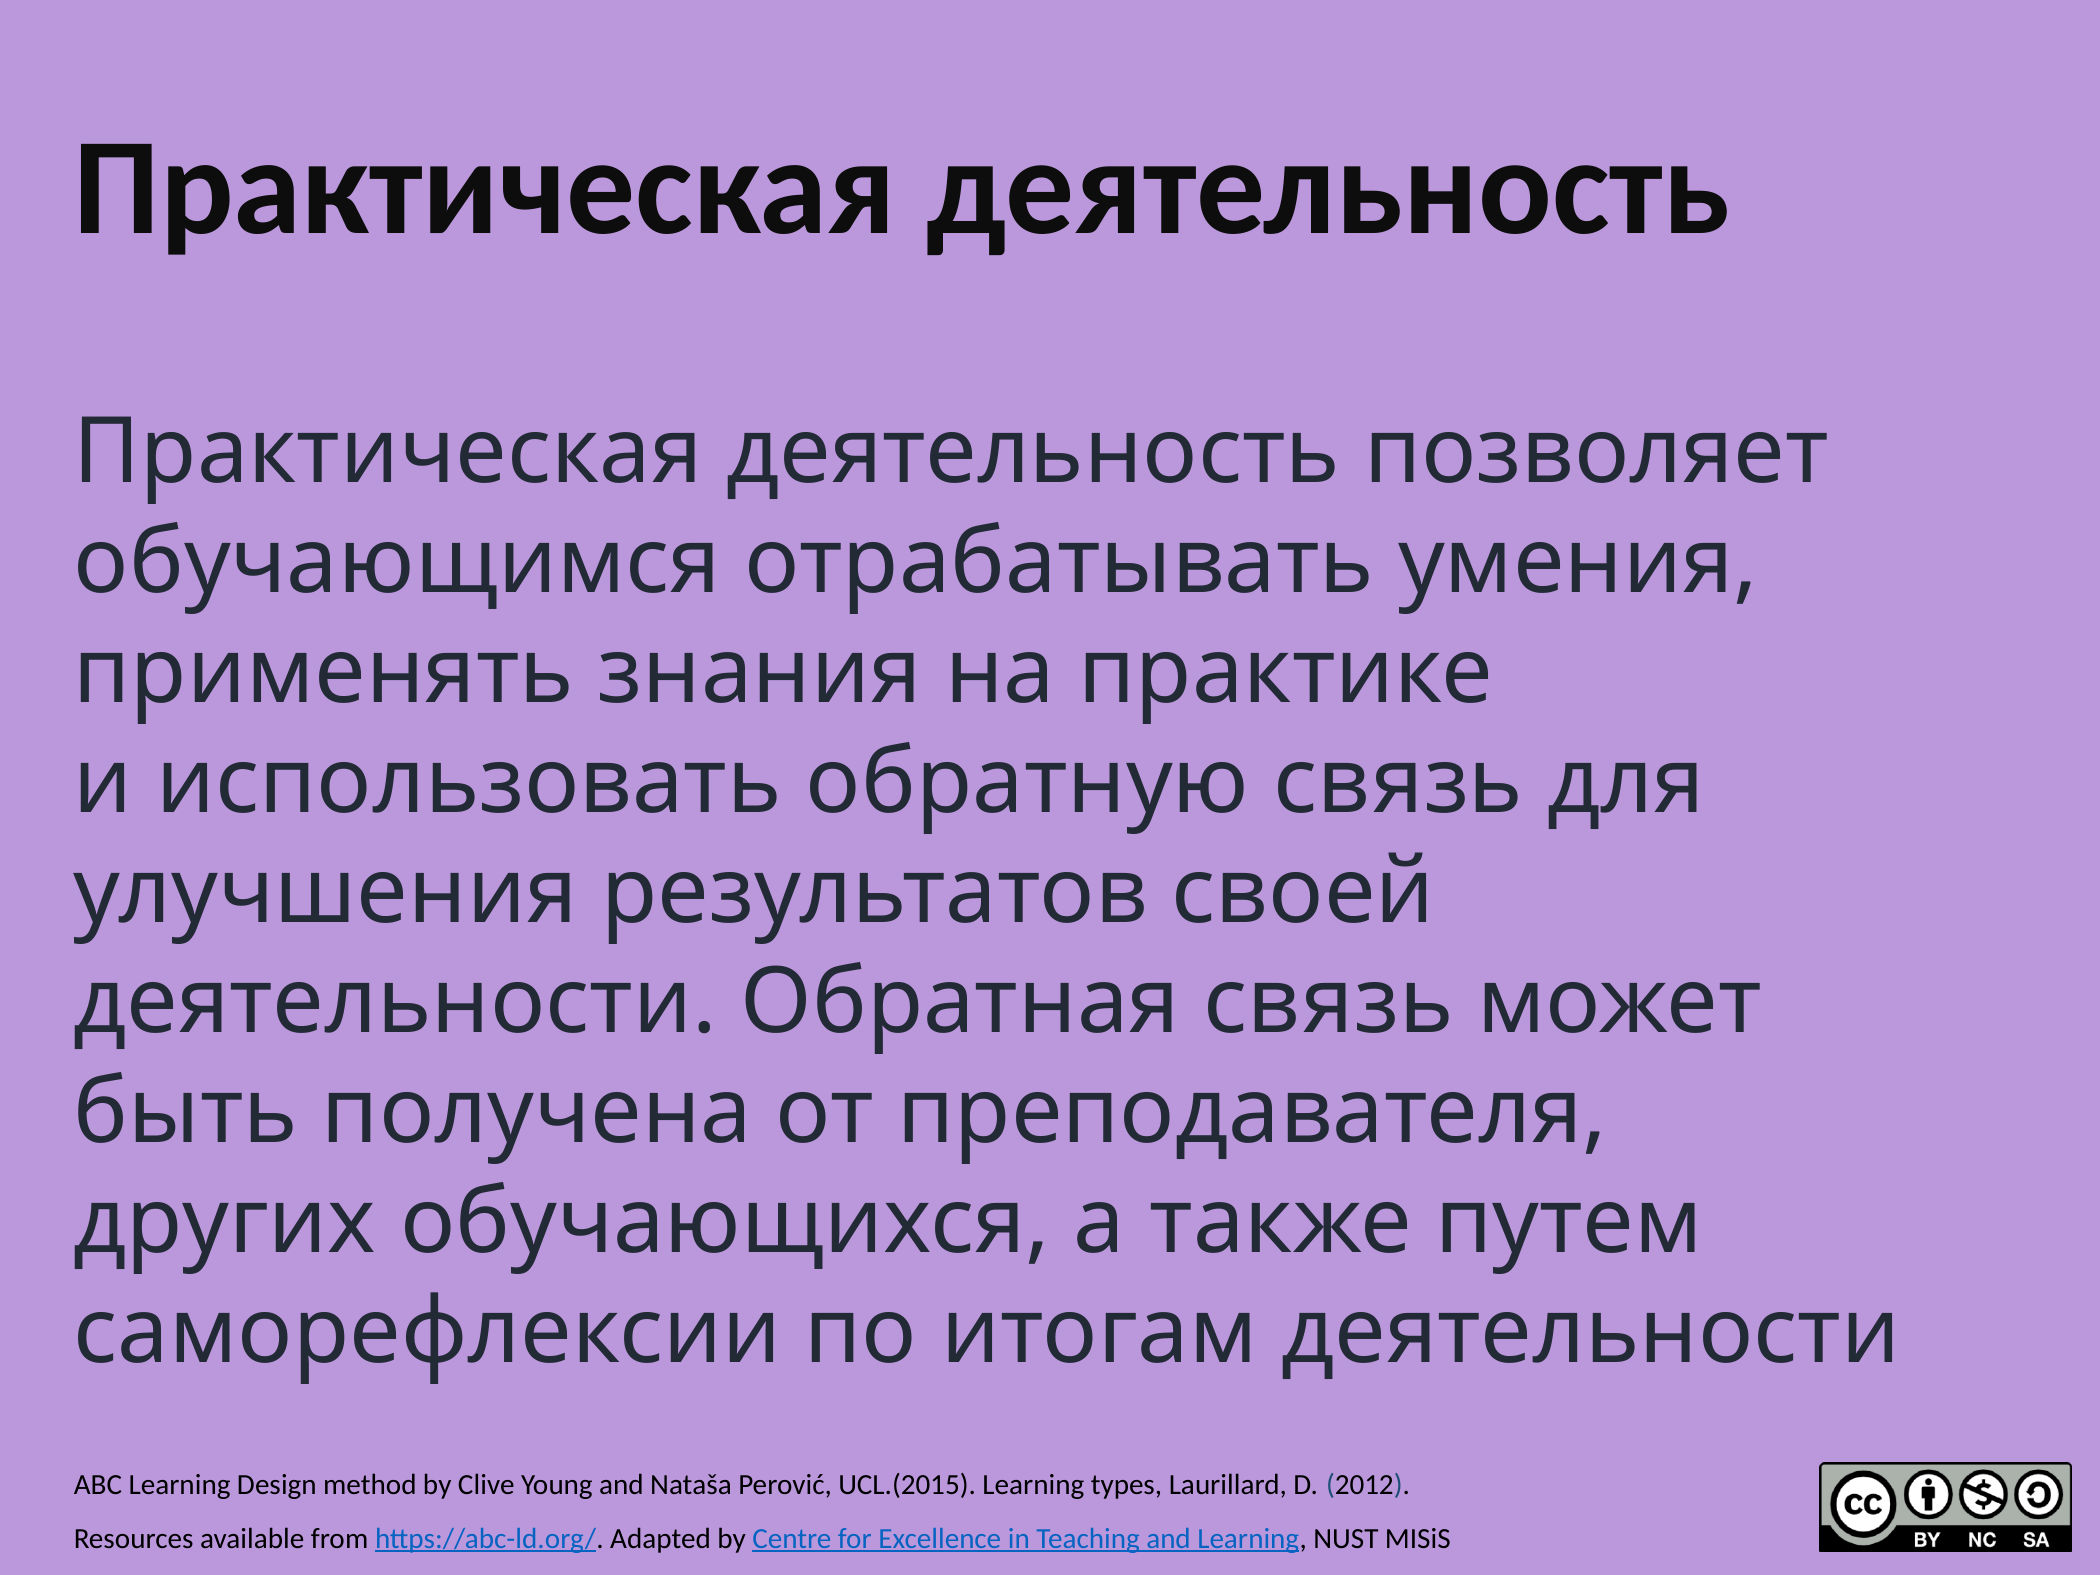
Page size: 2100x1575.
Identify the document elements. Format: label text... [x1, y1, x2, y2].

picture [1819, 1462, 2072, 1552]
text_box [58, 88, 2036, 1288]
text_box ABC Learning Design method by Clive Young and Nataša Perović, UCL.(2015). Learning types, Laurillard, D. (2012). Resources available from https://abc-ld.org/. Adapted by Centre for Excellence in Teaching and Learning, NUST MISiS [59, 1455, 1816, 1562]
